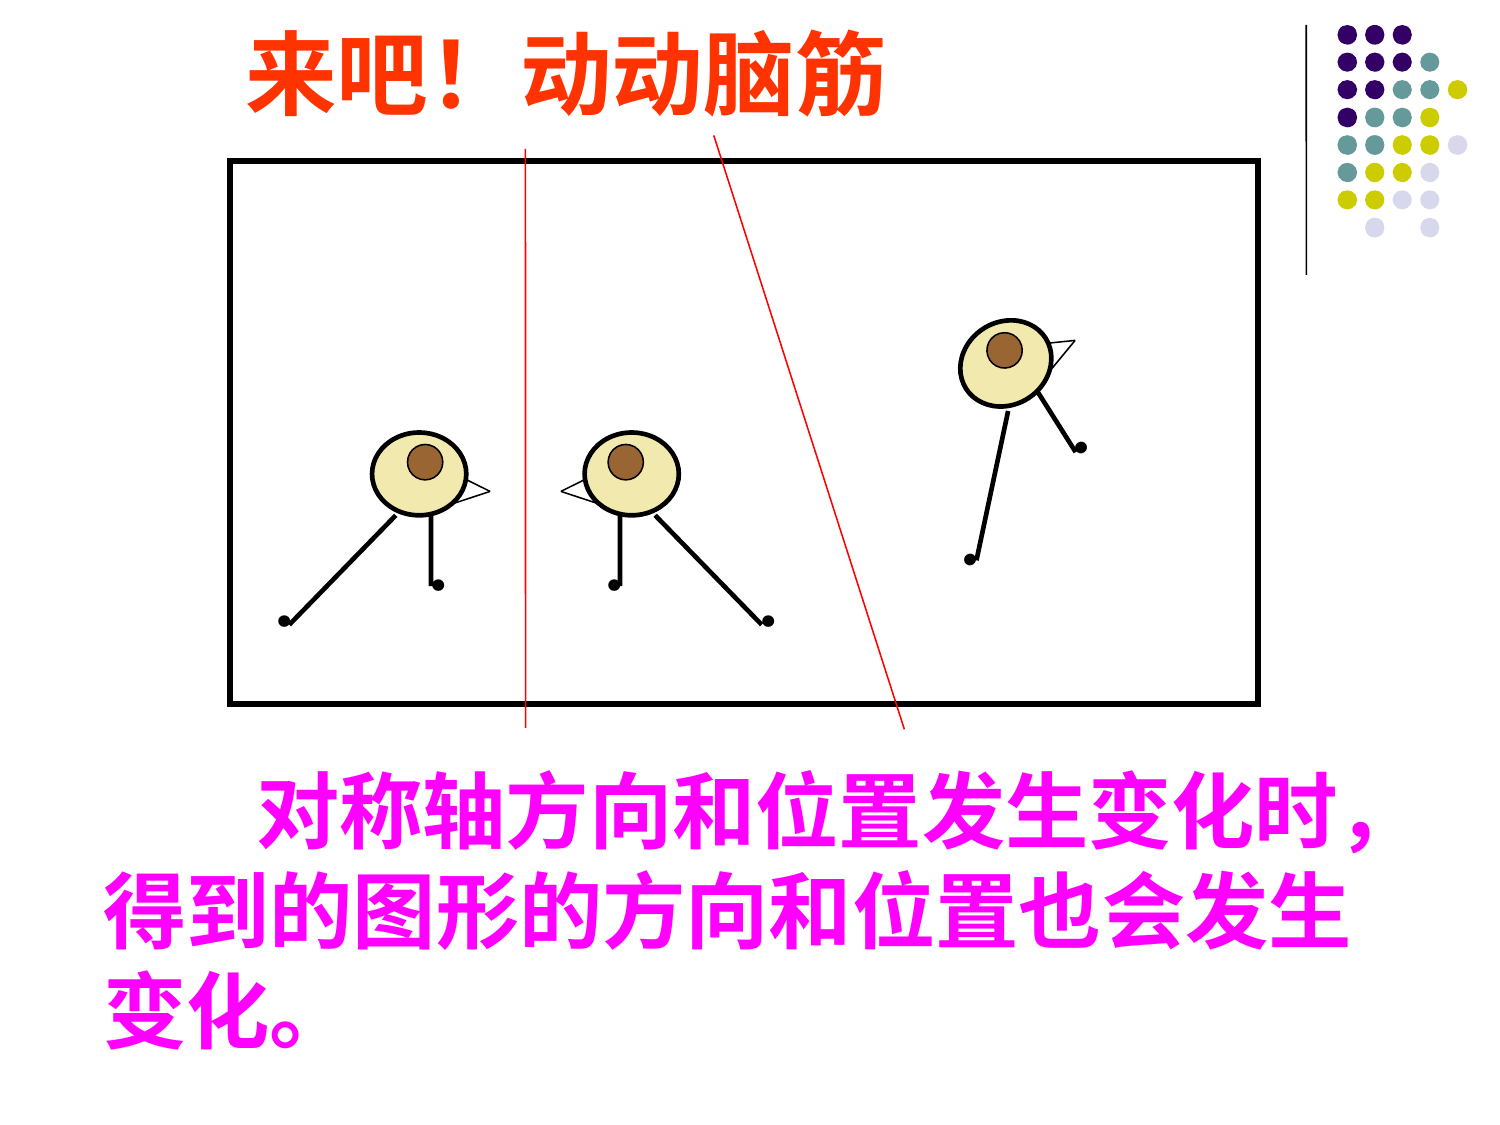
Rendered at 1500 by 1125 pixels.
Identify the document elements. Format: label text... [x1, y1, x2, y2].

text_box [253, 420, 491, 648]
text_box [879, 325, 1117, 553]
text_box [229, 160, 1259, 705]
text_box 对称轴方向和位置发生变化时，得到的图形的方向和位置也会发生变化。 [88, 751, 1412, 1067]
text_box 来吧！动动脑筋 [230, 9, 1258, 135]
